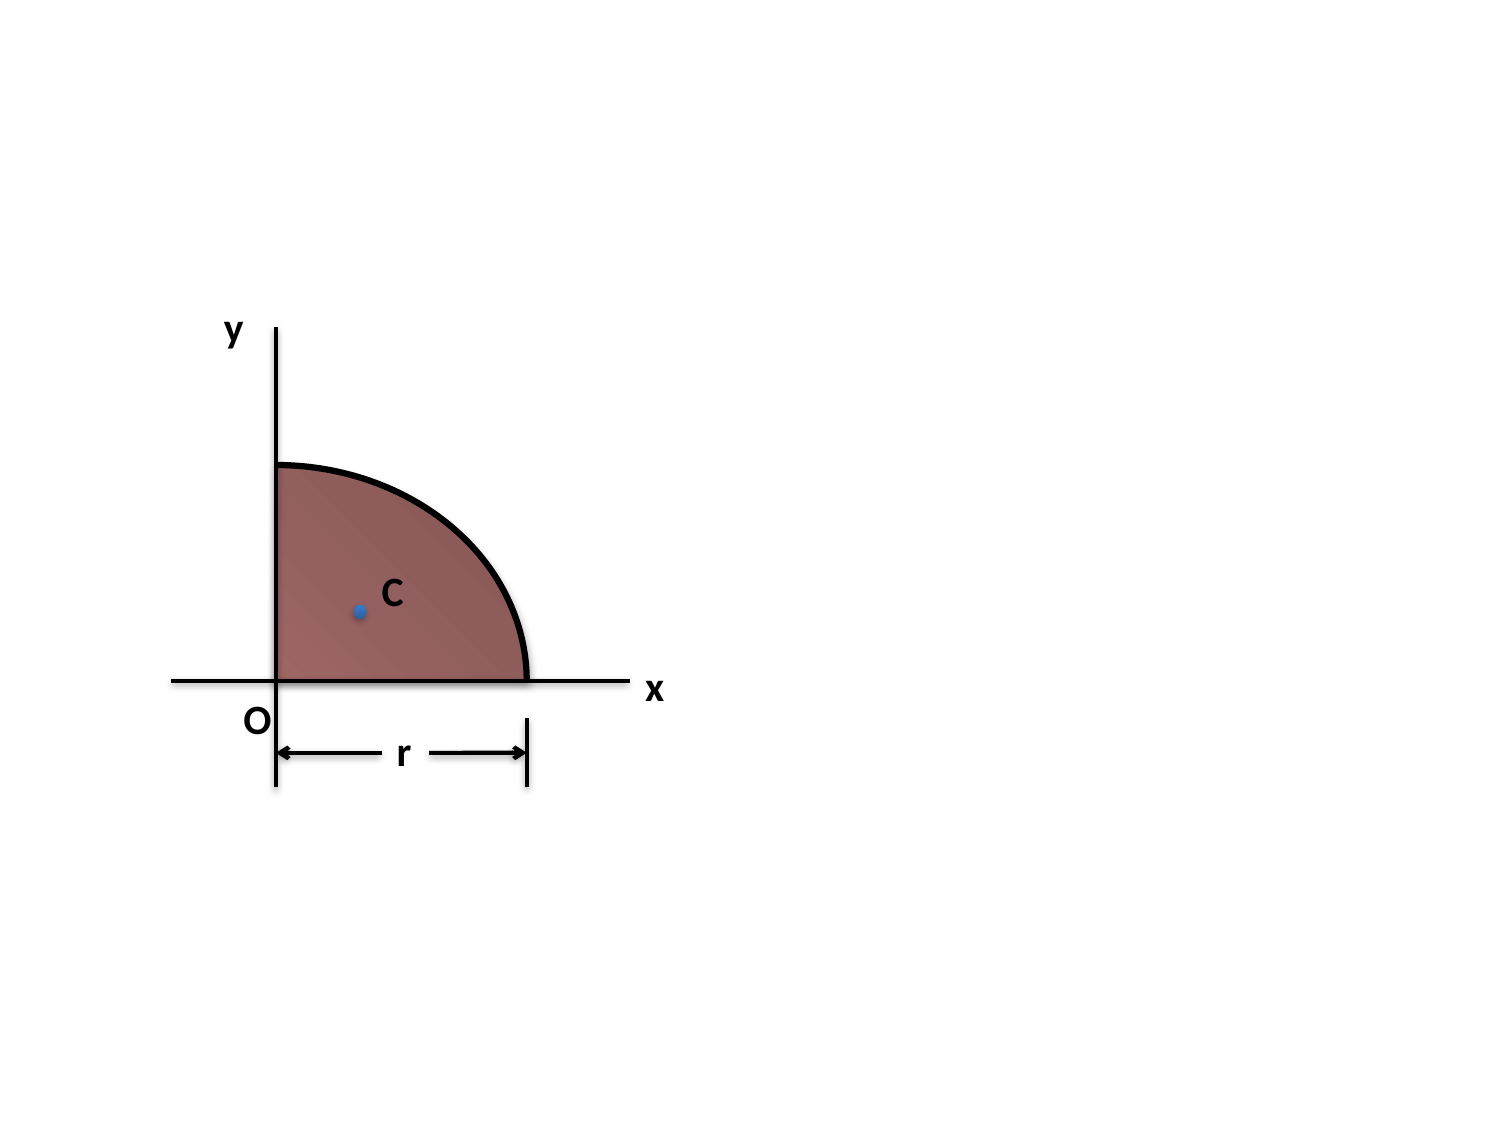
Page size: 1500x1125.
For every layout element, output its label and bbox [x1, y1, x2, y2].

text_box [24, 293, 725, 898]
